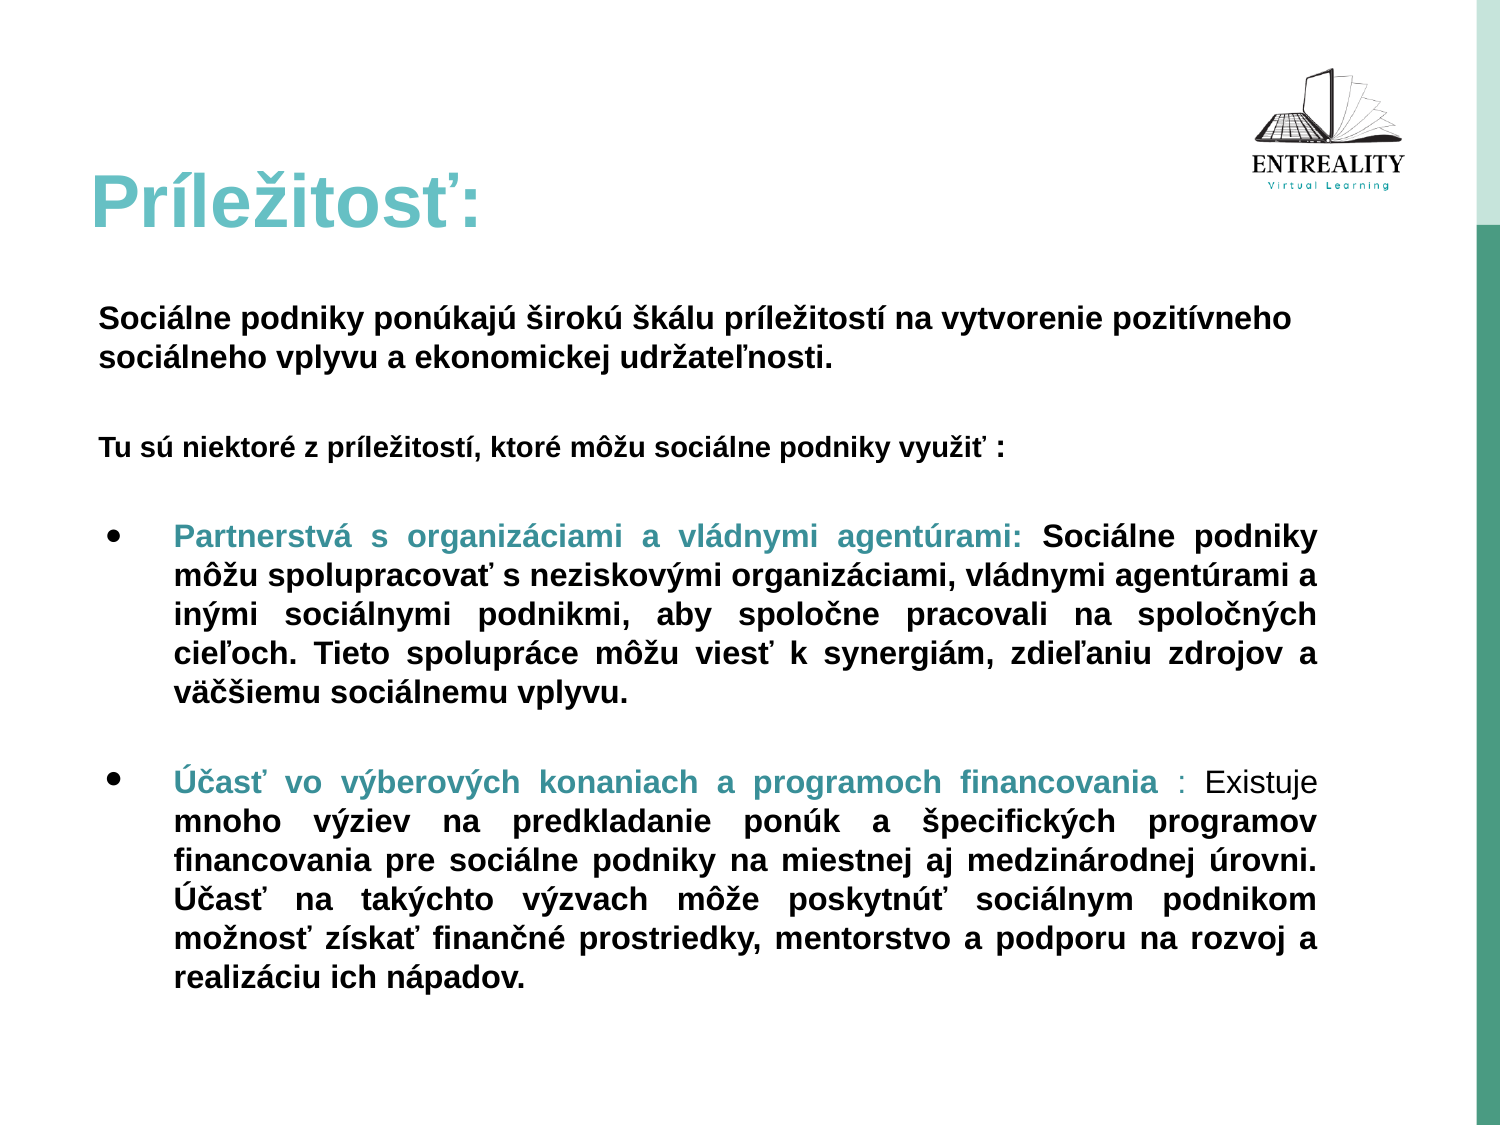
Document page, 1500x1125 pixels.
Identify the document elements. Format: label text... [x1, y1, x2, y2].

list Sociálne podniky ponúkajú širokú škálu príležitostí na vytvorenie pozitívneho sociálneho vplyvu a ekonomickej udržateľnosti. Tu sú niektoré z príležitostí, ktoré môžu sociálne podniky využiť : Partnerstvá s organizáciami a vládnymi agentúrami: Sociálne podniky môžu spolupracovať s neziskovými organizáciami, vládnymi agentúrami a inými sociálnymi podnikmi, aby spoločne pracovali na spoločných cieľoch. Tieto spolupráce môžu viesť k synergiám, zdieľaniu zdrojov a väčšiemu sociálnemu vplyvu. Účasť vo výberových konaniach a programoch financovania : Existuje mnoho výziev na predkladanie ponúk a špecifických programov financovania pre sociálne podniky na miestnej aj medzinárodnej úrovni. Účasť na takýchto výzvach môže poskytnúť sociálnym podnikom možnosť získať finančné prostriedky, mentorstvo a podporu na rozvoj a realizáciu ich nápadov. [83, 289, 1334, 1007]
picture [1198, 0, 1458, 259]
title Príležitosť: [75, 25, 1025, 250]
